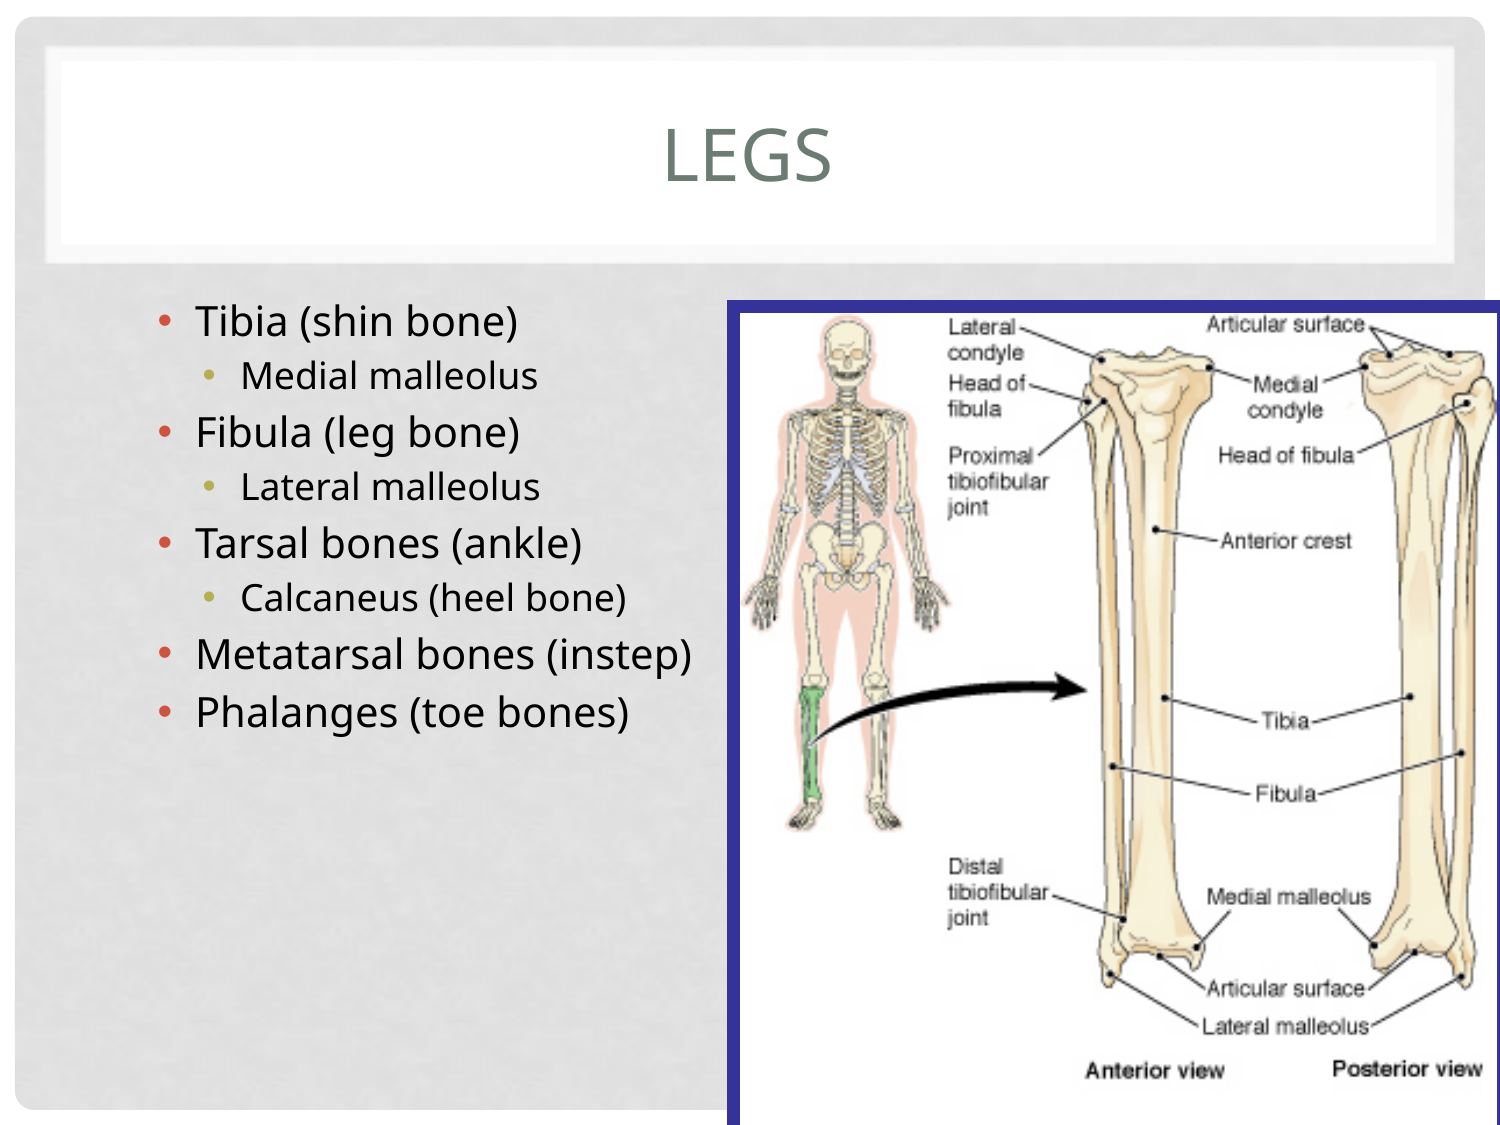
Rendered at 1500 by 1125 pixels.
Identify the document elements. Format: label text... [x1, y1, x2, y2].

title legs [69, 66, 1425, 238]
picture [739, 312, 1498, 1125]
list Tibia (shin bone) Medial malleolus Fibula (leg bone) Lateral malleolus Tarsal bones (ankle) Calcaneus (heel bone) Metatarsal bones (instep) Phalanges (toe bones) [75, 287, 738, 1075]
